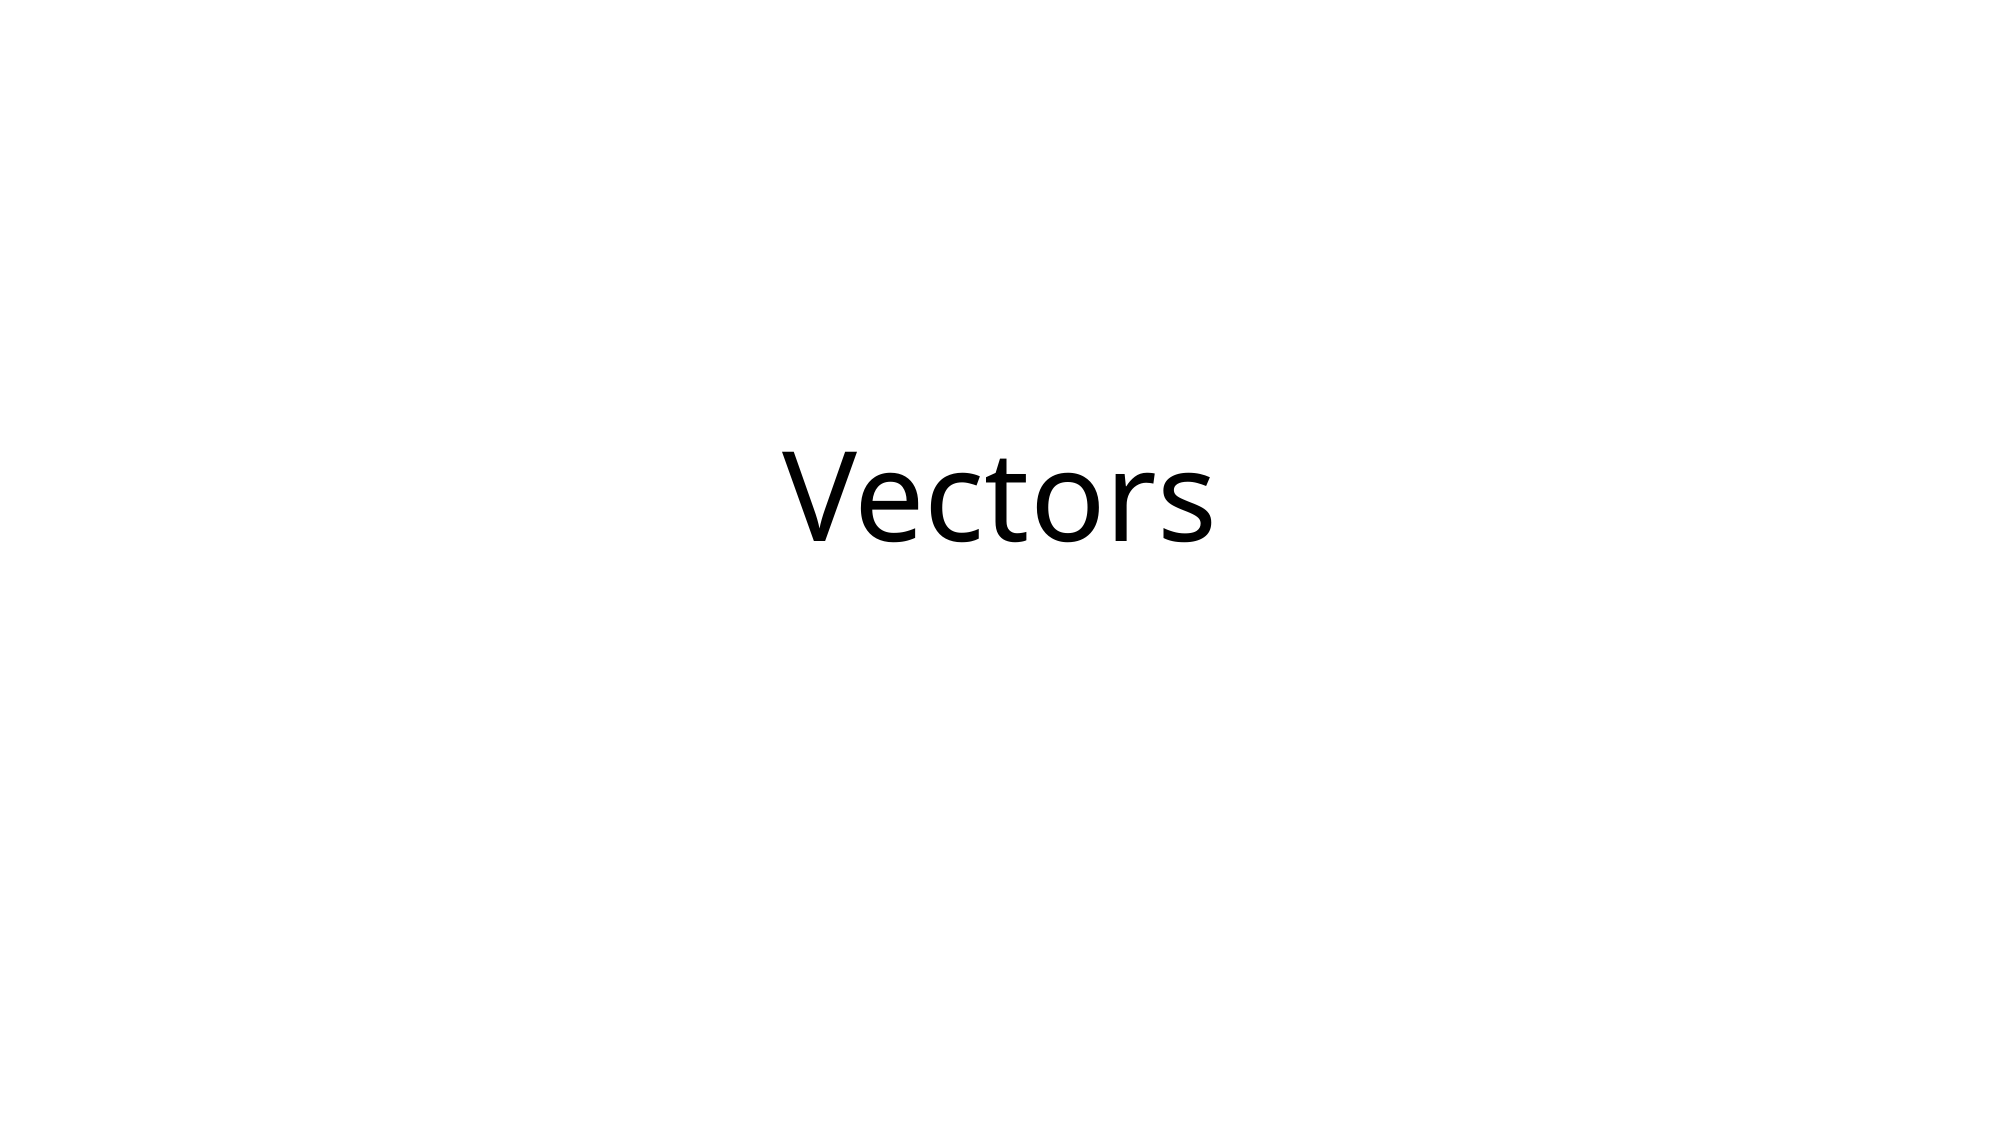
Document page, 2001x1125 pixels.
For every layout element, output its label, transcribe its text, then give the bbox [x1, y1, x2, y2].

title Vectors [249, 184, 1750, 576]
